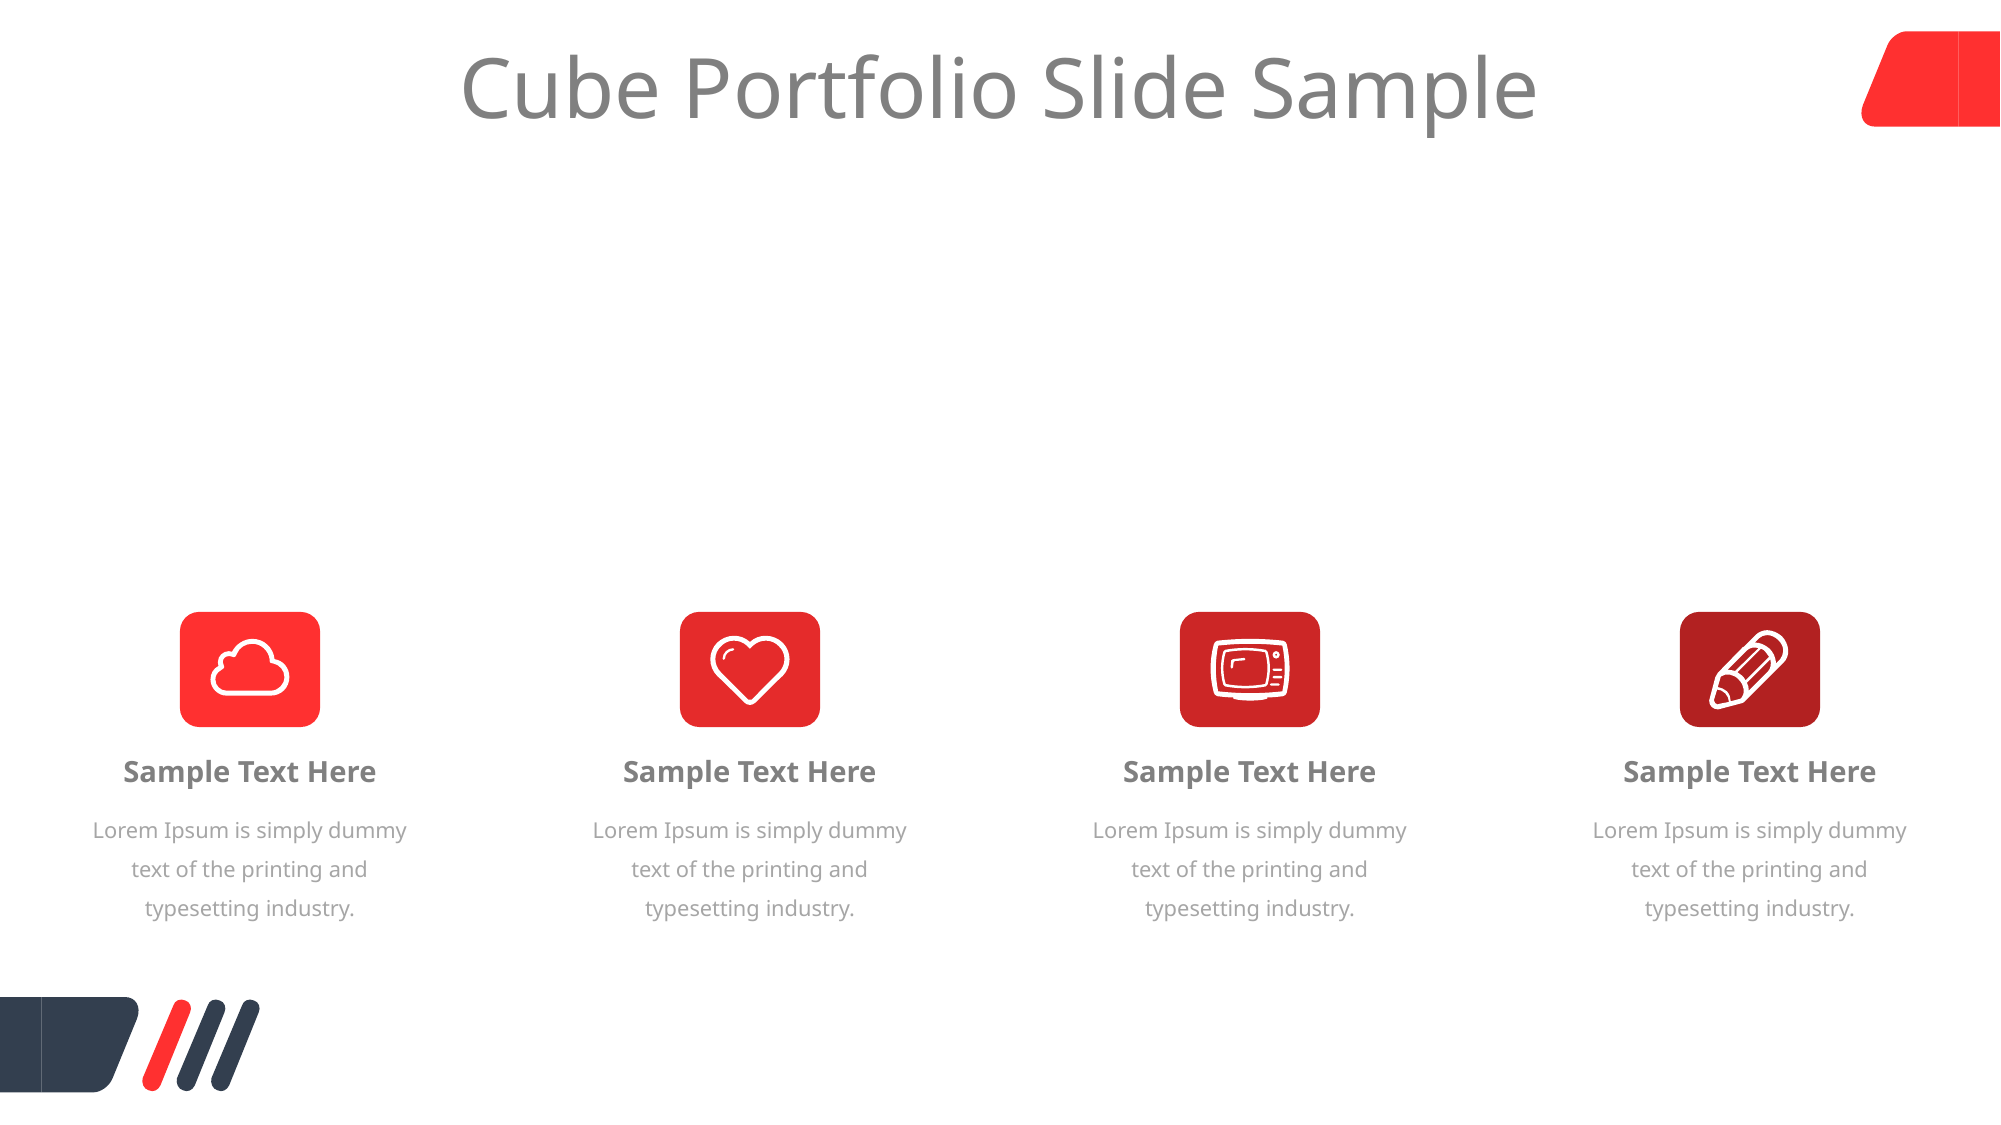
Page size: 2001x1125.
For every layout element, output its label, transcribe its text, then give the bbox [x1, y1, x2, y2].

text_box Lorem Ipsum is simply dummy text of the printing and typesetting industry. [1579, 795, 1921, 929]
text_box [1679, 670, 1821, 728]
text_box Lorem Ipsum is simply dummy text of the printing and typesetting industry. [1079, 795, 1421, 929]
text_box Sample Text Here [1108, 745, 1392, 795]
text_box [179, 670, 321, 728]
picture [0, 258, 2000, 670]
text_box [1179, 670, 1321, 728]
text_box Lorem Ipsum is simply dummy text of the printing and typesetting industry. [79, 795, 421, 929]
text_box Sample Text Here [108, 745, 392, 796]
text_box Cube Portfolio Slide Sample [444, 28, 1556, 143]
text_box Sample Text Here [608, 745, 892, 795]
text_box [679, 670, 821, 728]
text_box Lorem Ipsum is simply dummy text of the printing and typesetting industry. [579, 795, 921, 929]
text_box Sample Text Here [1608, 745, 1892, 795]
